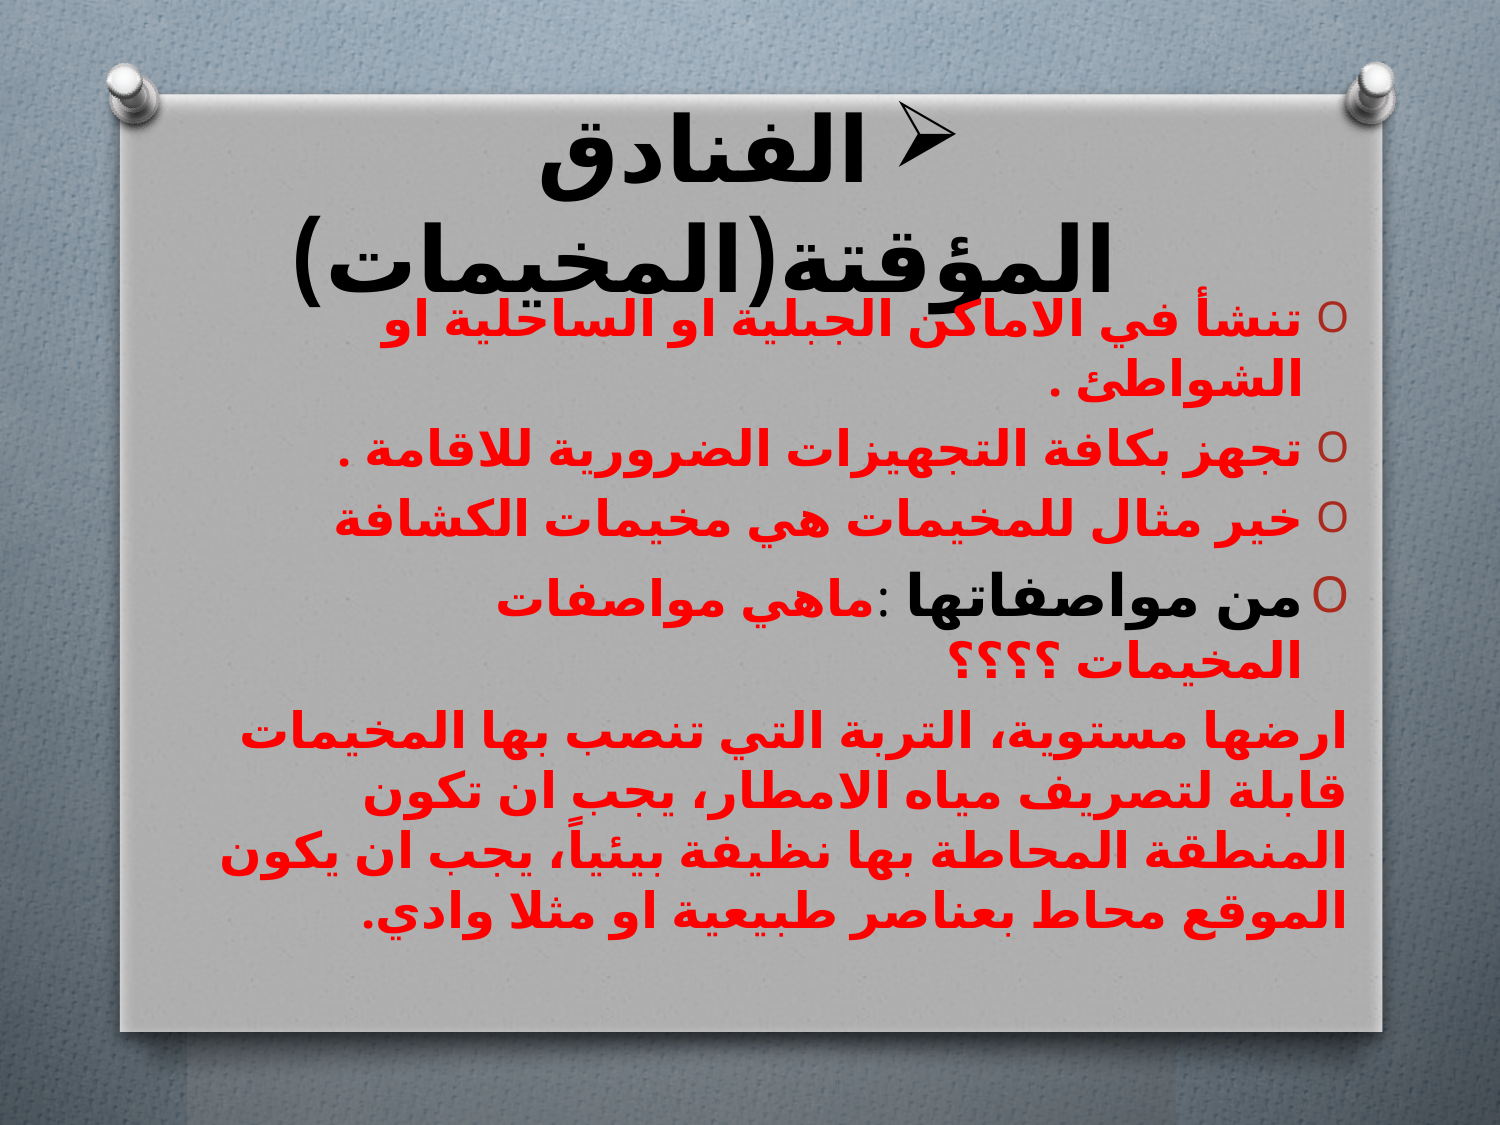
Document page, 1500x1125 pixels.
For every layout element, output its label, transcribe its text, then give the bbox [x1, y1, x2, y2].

list تنشأ في الاماكن الجبلية او الساحلية او الشواطئ . تجهز بكافة التجهيزات الضرورية للاقامة . خير مثال للمخيمات هي مخيمات الكشافة من مواصفاتها :ماهي مواصفات المخيمات ؟؟؟؟ ارضها مستوية، التربة التي تنصب بها المخيمات قابلة لتصريف مياه الامطار، يجب ان تكون المنطقة المحاطة بها نظيفة بيئياً، يجب ان يكون الموقع محاط بعناصر طبيعية او مثلا وادي. [147, 278, 1365, 1000]
title الفنادق المؤقتة(المخيمات) [179, 134, 1323, 268]
picture [1317, 35, 1439, 156]
picture [75, 29, 198, 153]
